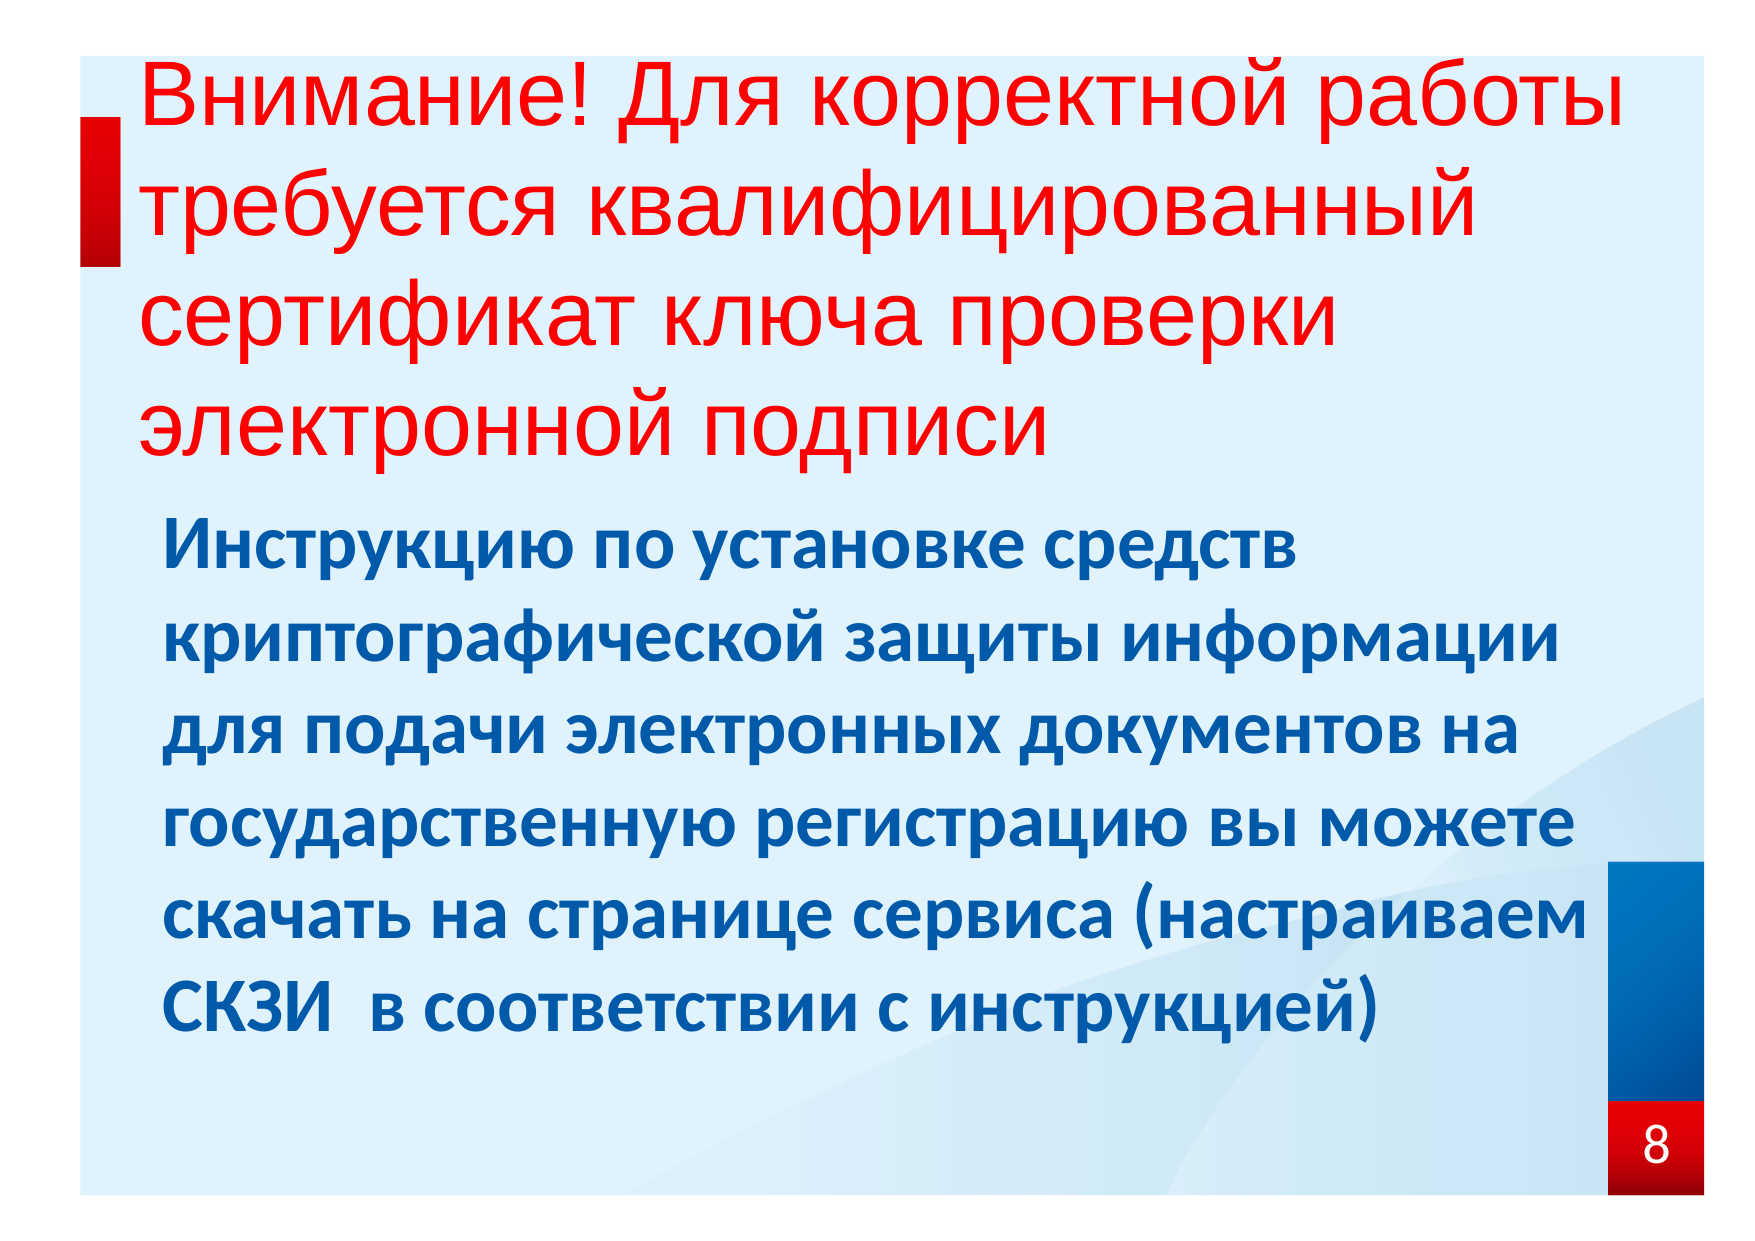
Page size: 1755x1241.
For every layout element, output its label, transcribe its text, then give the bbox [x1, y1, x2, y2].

title Внимание! Для корректной работы требуется квалифицированный сертификат ключа проверки электронной подписи [120, 52, 1716, 456]
list Инструкцию по установке средств криптографической защиты информации для подачи электронных документов на государственную регистрацию вы можете скачать на странице сервиса (настраиваем СКЗИ в соответствии с инструкцией) [85, 442, 1716, 1165]
picture [0, 0, 1754, 1240]
slide_number 8 [1596, 1092, 1717, 1208]
